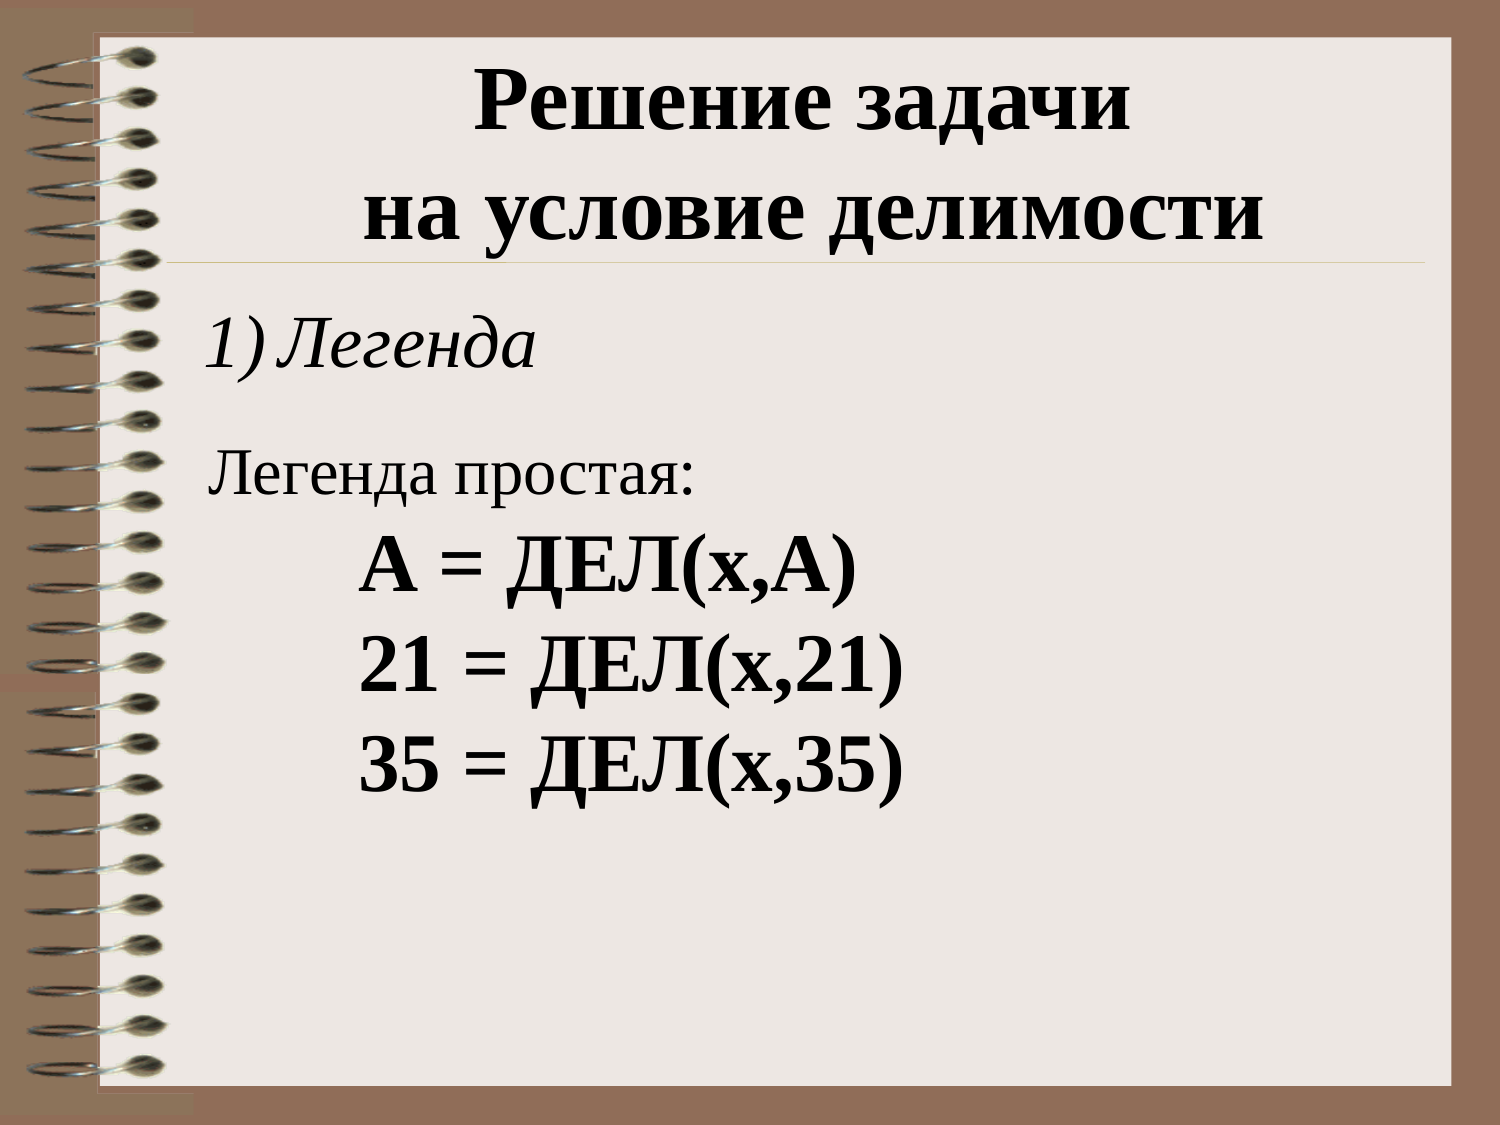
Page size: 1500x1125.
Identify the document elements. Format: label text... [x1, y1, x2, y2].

picture [0, 692, 194, 1115]
picture [0, 8, 194, 674]
text_box Решение задачи на условие делимости [171, 30, 1459, 266]
text_box Легенда [189, 284, 1406, 390]
text_box Легенда простая: А = ДЕЛ(x,А) 21 = ДЕЛ(х,21) 35 = ДЕЛ(x,35) [193, 420, 1411, 936]
